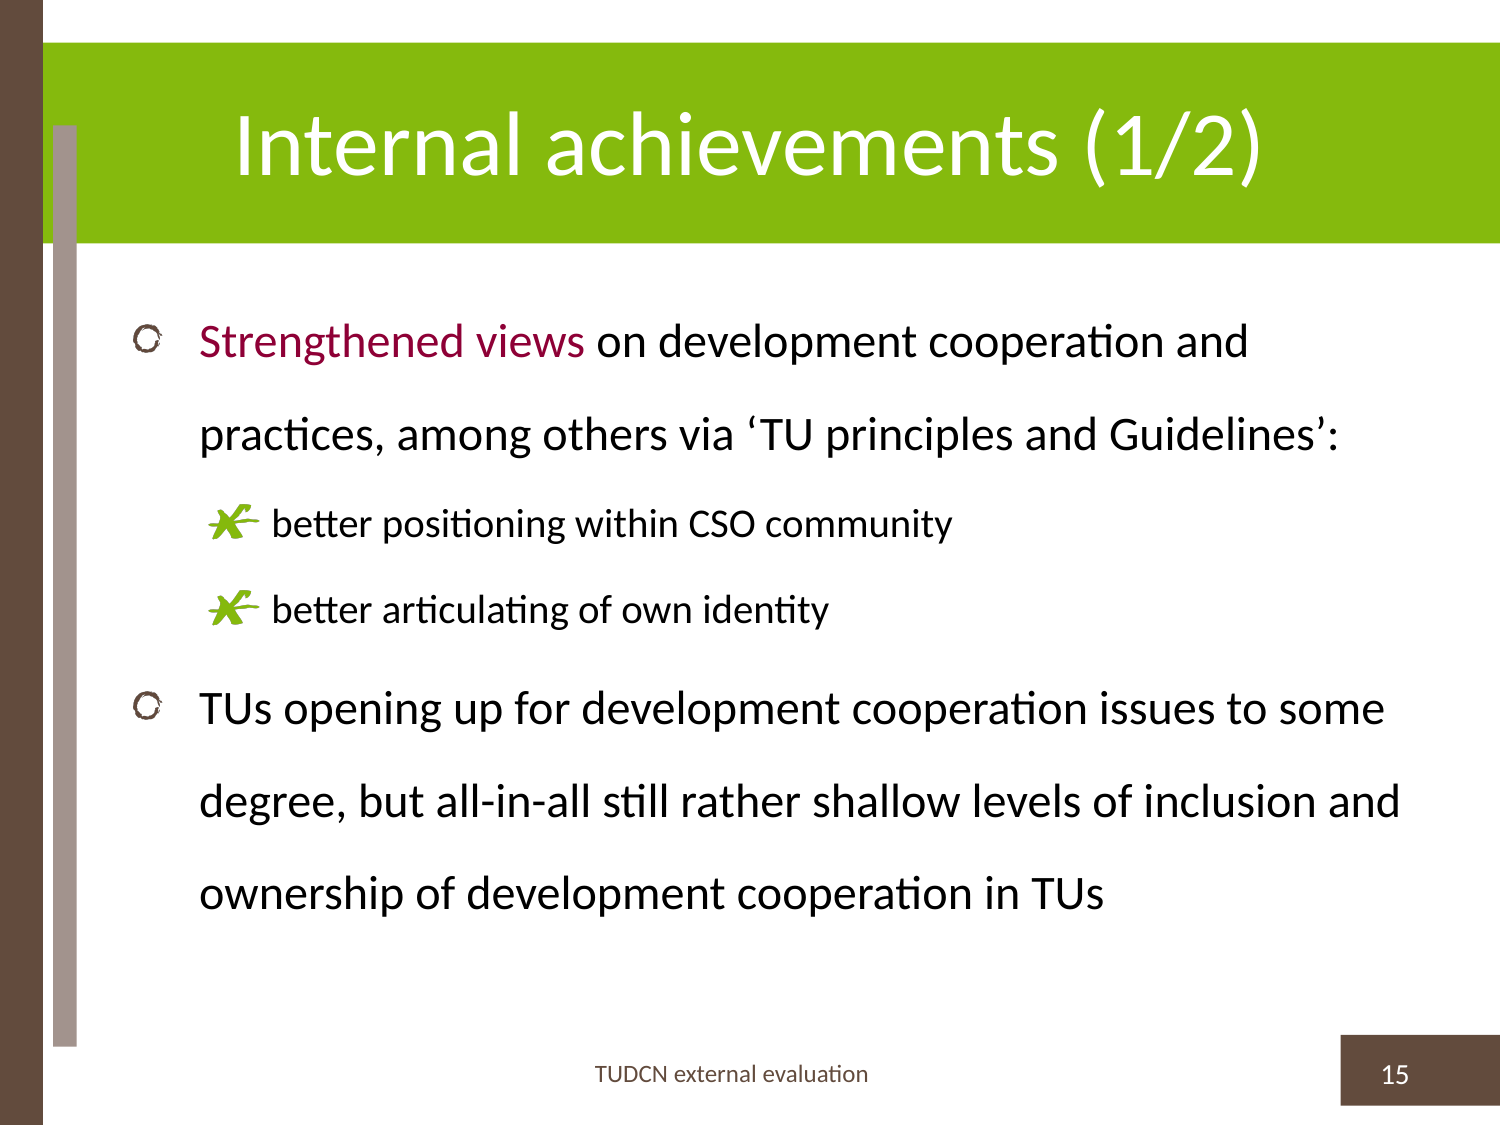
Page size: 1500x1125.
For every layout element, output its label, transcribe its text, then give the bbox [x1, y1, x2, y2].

title Internal achievements (1/2) [75, 45, 1425, 233]
picture [199, 583, 267, 632]
picture [127, 319, 167, 358]
list Strengthened views on development cooperation and practices, among others via ‘TU principles and Guidelines’: better positioning within CSO community better articulating of own identity TUs opening up for development cooperation issues to some degree, but all-in-all still rather shallow levels of inclusion and ownership of development cooperation in TUs [112, 267, 1425, 1000]
footer TUDCN external evaluation [537, 1042, 928, 1103]
slide_number 15 [1074, 1042, 1425, 1103]
picture [127, 686, 167, 725]
picture [199, 497, 267, 546]
